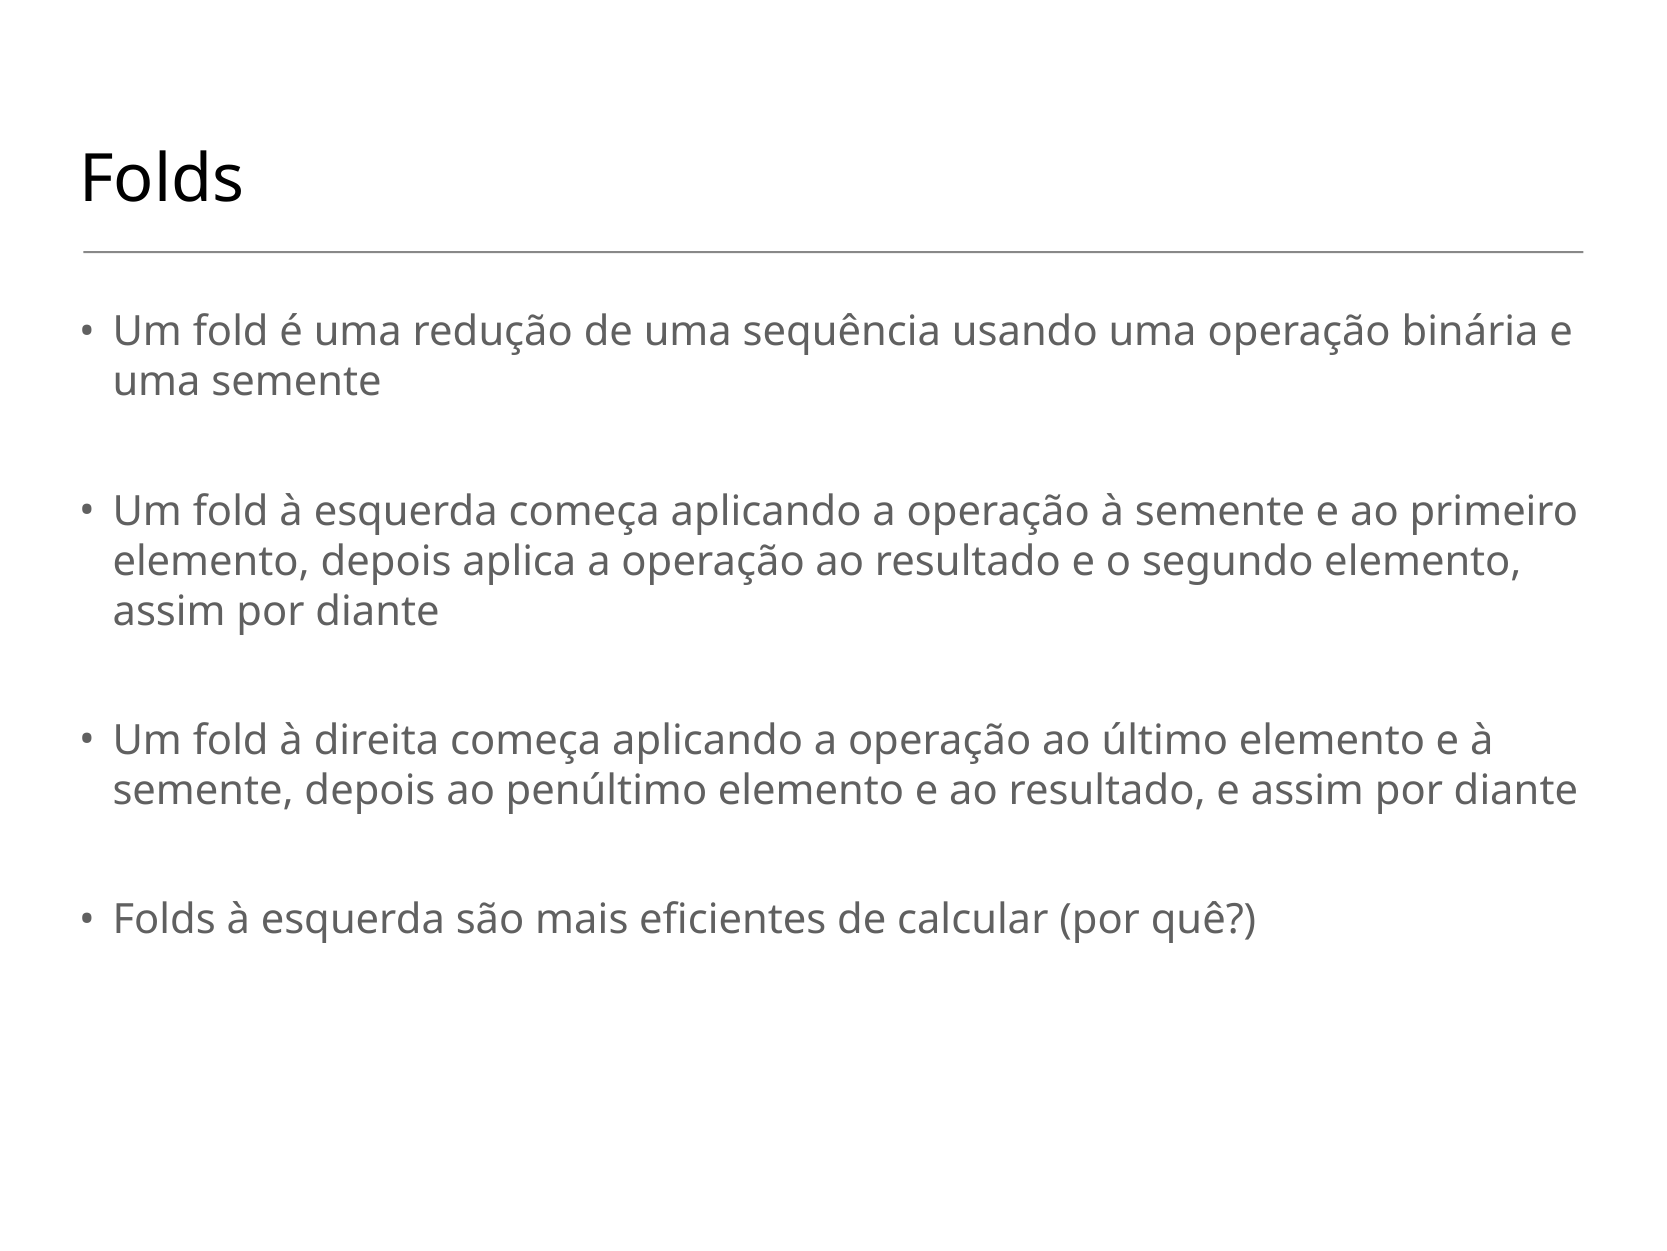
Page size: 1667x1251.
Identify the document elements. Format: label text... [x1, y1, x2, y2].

title Folds [72, 41, 1594, 221]
list Um fold é uma redução de uma sequência usando uma operação binária e uma semente Um fold à esquerda começa aplicando a operação à semente e ao primeiro elemento, depois aplica a operação ao resultado e o segundo elemento, assim por diante Um fold à direita começa aplicando a operação ao último elemento e à semente, depois ao penúltimo elemento e ao resultado, e assim por diante Folds à esquerda são mais eficientes de calcular (por quê?) [72, 297, 1594, 1140]
